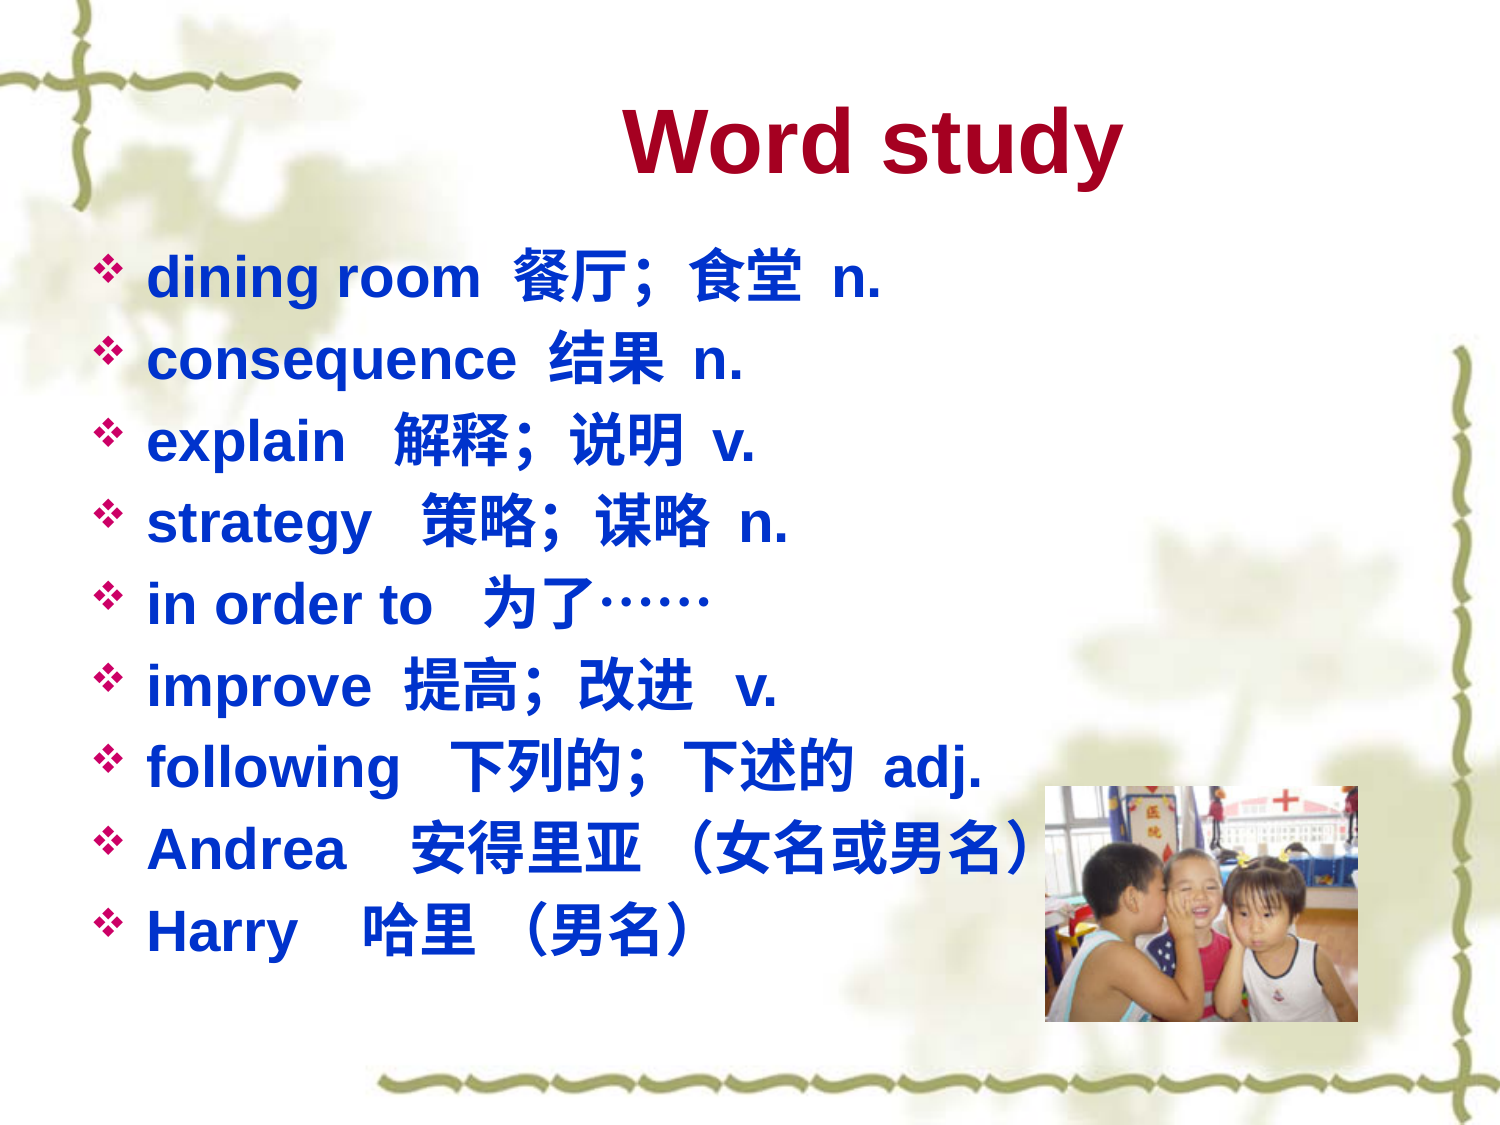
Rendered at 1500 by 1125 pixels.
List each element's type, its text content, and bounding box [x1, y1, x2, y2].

title Word study [360, 42, 1388, 232]
list dining room 餐厅；食堂 n. consequence 结果 n. explain 解释；说明 v. strategy 策略；谋略 n. in order to 为了…… improve 提高；改进 v. following 下列的；下述的 adj. Andrea 安得里亚 （女名或男名） Harry 哈里 （男名） [75, 231, 1341, 1047]
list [1045, 786, 1359, 1022]
picture [0, 0, 1500, 1125]
